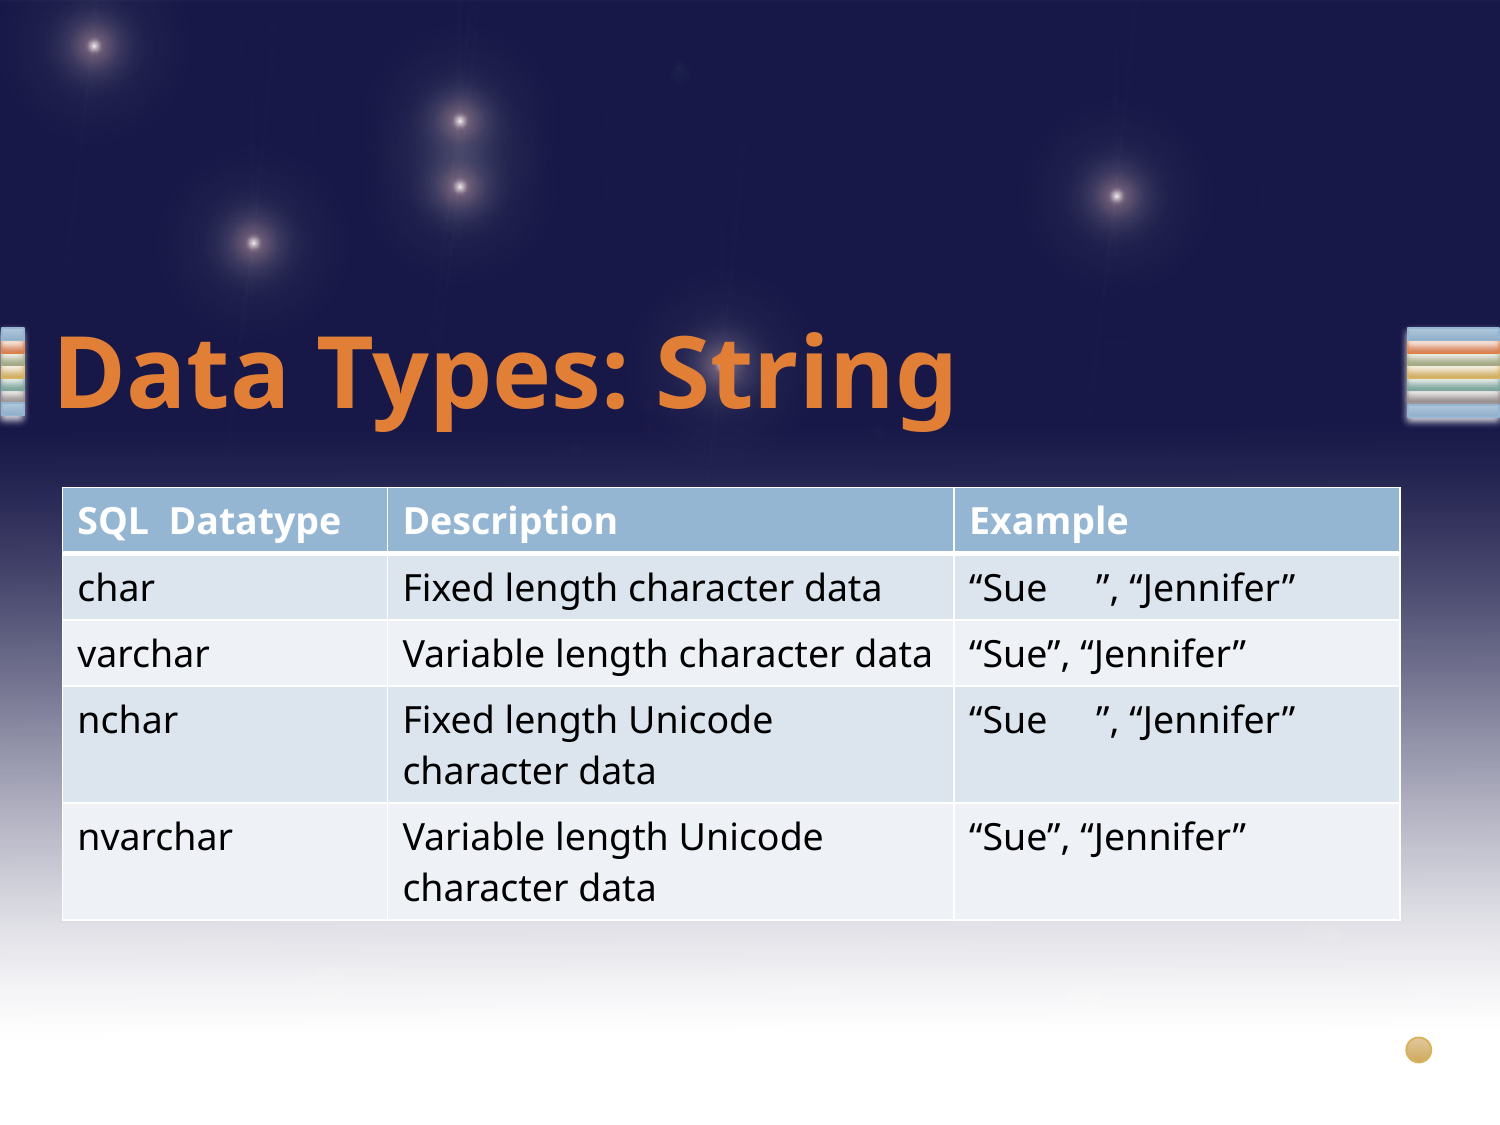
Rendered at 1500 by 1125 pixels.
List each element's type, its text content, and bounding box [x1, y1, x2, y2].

table_header Example [955, 488, 1399, 551]
table_cell Variable length Unicode character data [388, 804, 953, 919]
table_cell varchar [63, 621, 387, 685]
table_cell “Sue ”, “Jennifer” [955, 687, 1399, 802]
text_box [74, 462, 1438, 1050]
picture [0, 0, 1500, 1125]
table_cell nchar [63, 687, 387, 802]
table_cell Fixed length Unicode character data [388, 687, 953, 802]
table_cell “Sue”, “Jennifer” [955, 804, 1399, 919]
table_cell Fixed length character data [388, 556, 953, 619]
table_cell nvarchar [63, 804, 387, 919]
title Data Types: String [37, 275, 1388, 463]
table_header SQL Datatype [63, 488, 387, 551]
table_cell Variable length character data [388, 621, 953, 685]
table_header Description [388, 488, 953, 551]
table_cell “Sue ”, “Jennifer” [955, 556, 1399, 619]
table_cell “Sue”, “Jennifer” [955, 621, 1399, 685]
table_cell char [63, 556, 387, 619]
